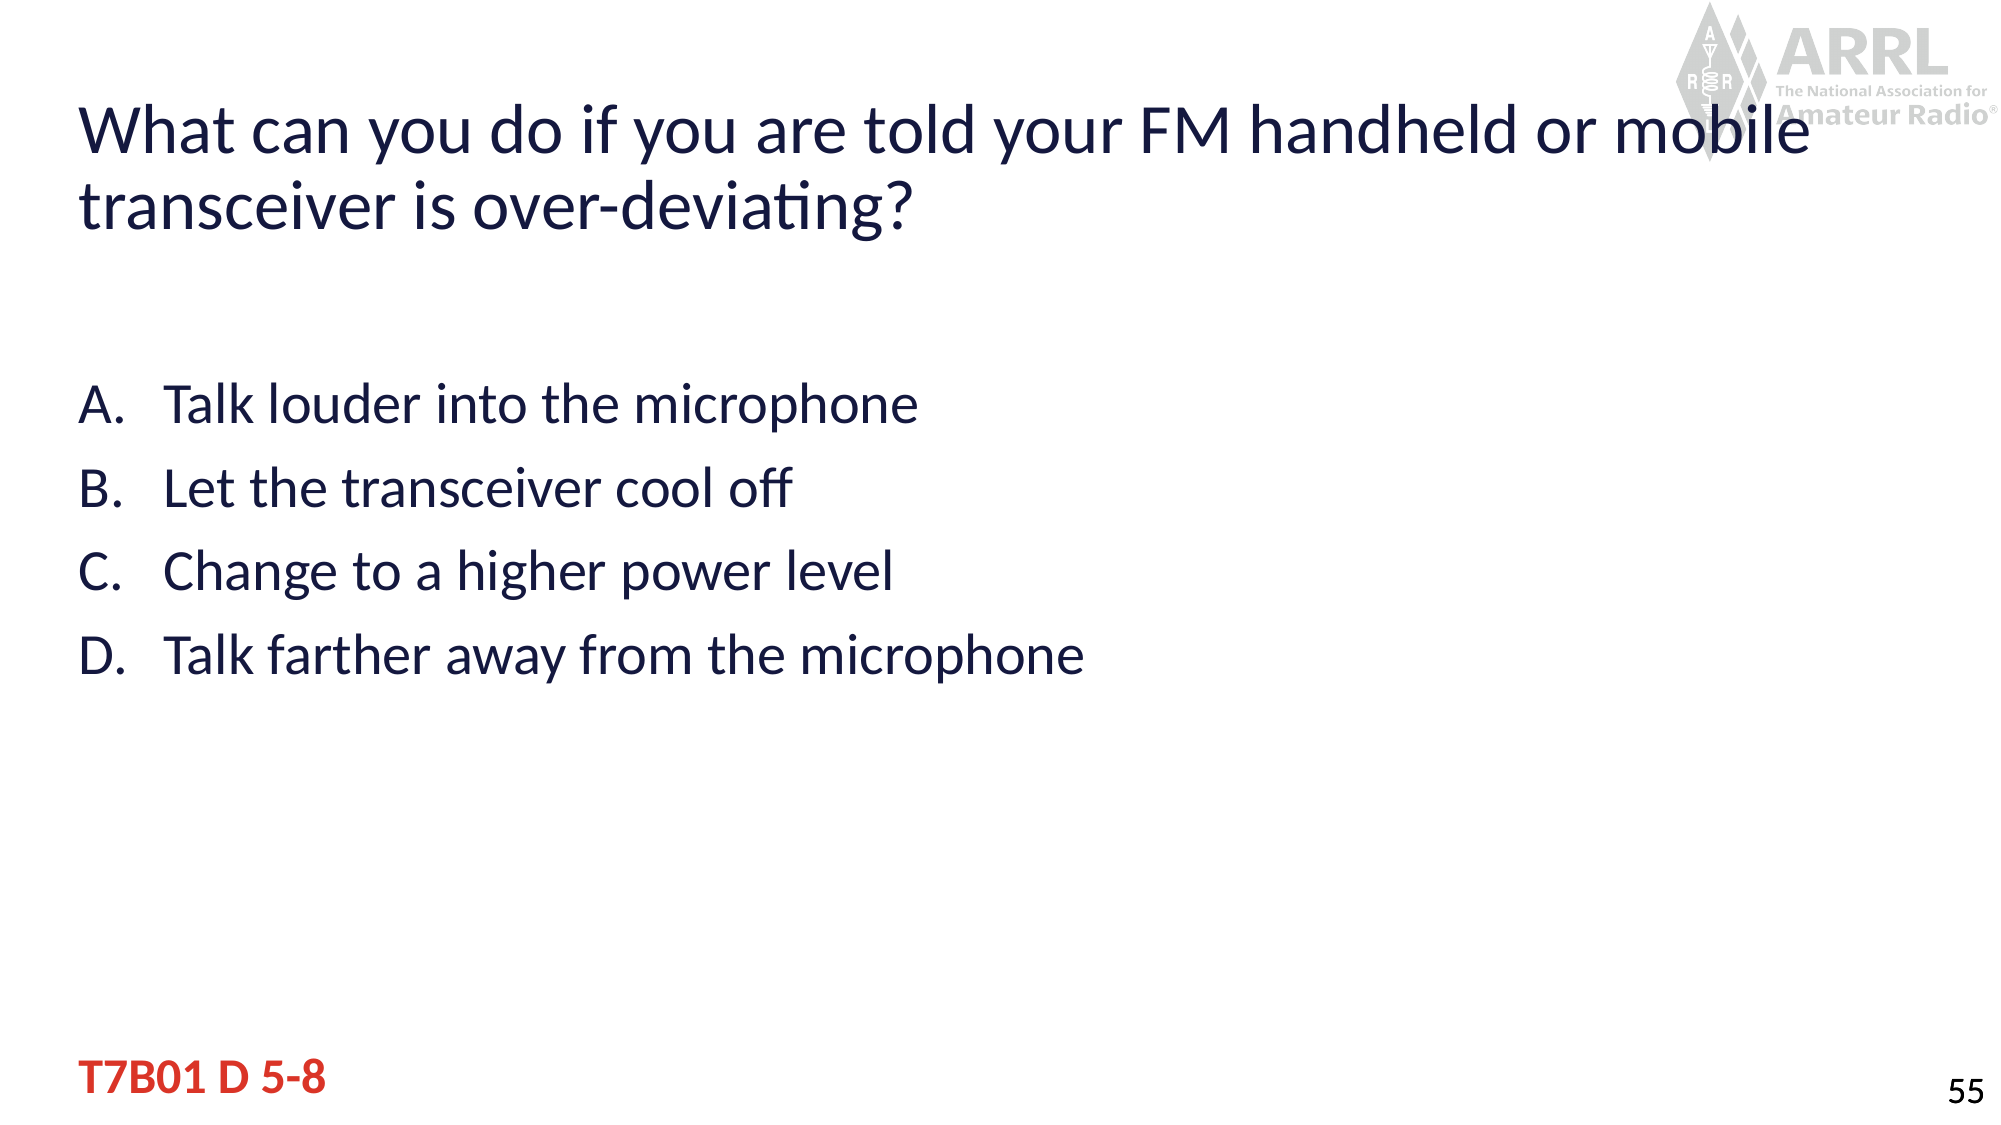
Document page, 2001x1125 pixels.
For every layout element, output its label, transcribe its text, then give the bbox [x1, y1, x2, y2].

title What can you do if you are told your FM handheld or mobile transceiver is over-deviating? [63, 59, 1863, 278]
picture [1674, 0, 2000, 164]
text_box T7B01 D 5-8 [63, 1036, 921, 1112]
list Talk louder into the microphone Let the transceiver cool off Change to a higher power level Talk farther away from the microphone [63, 365, 1863, 989]
